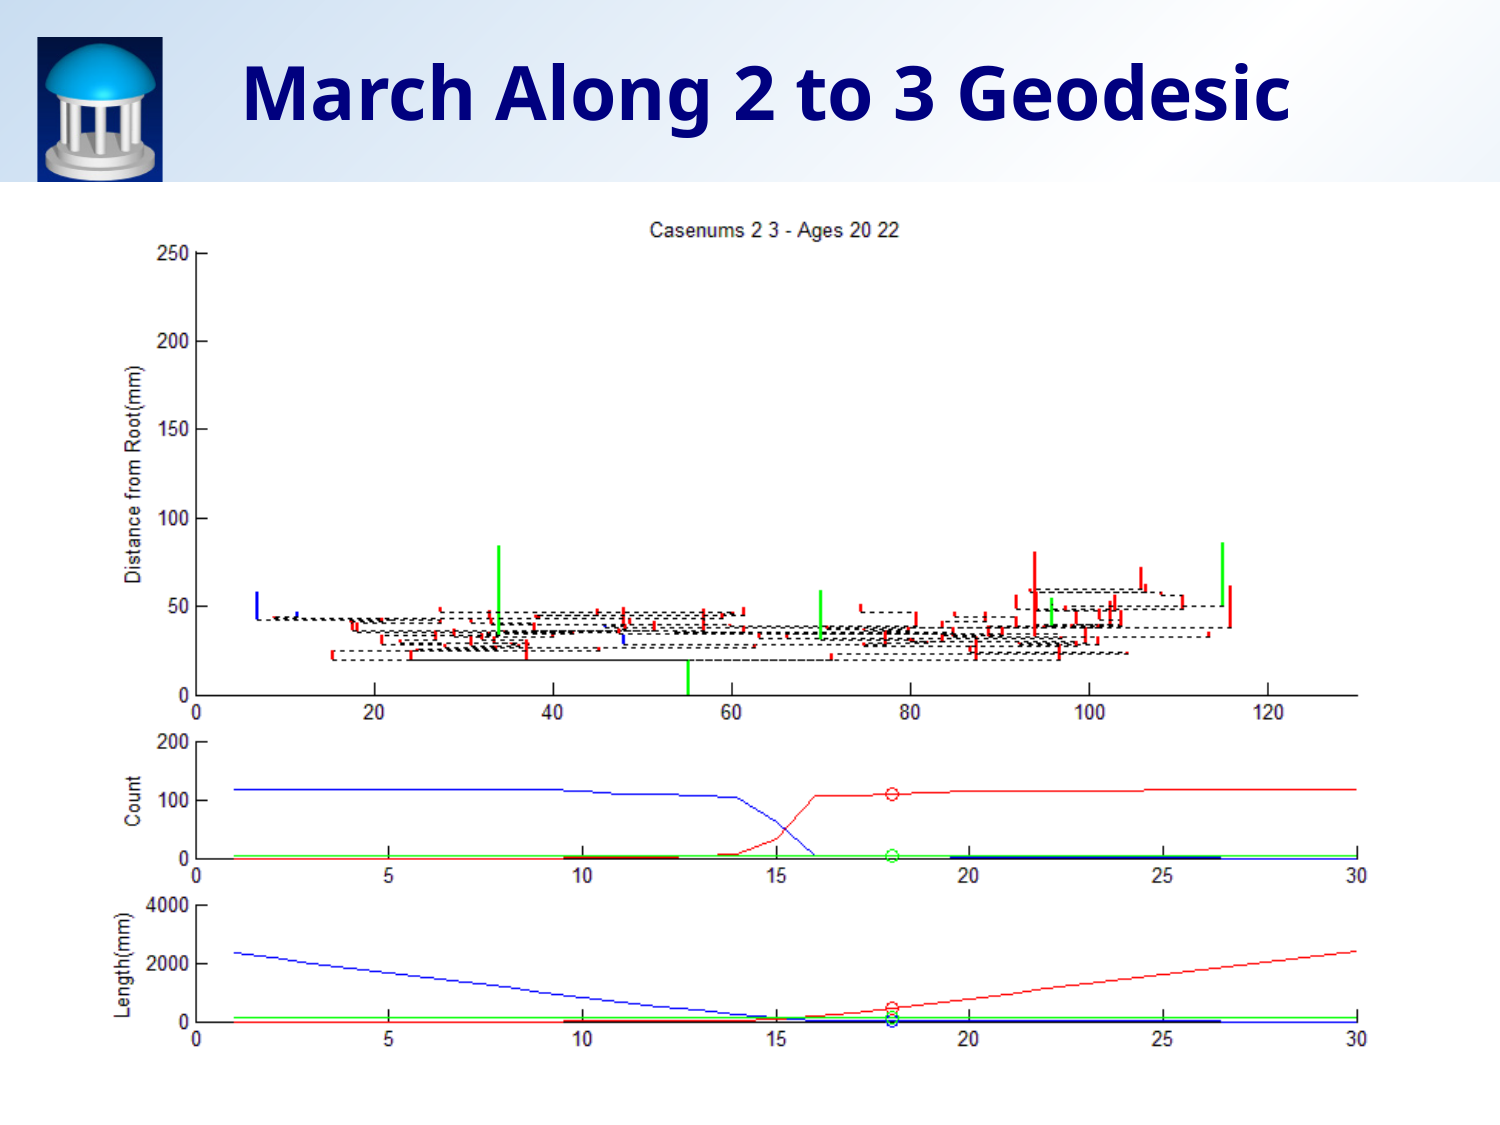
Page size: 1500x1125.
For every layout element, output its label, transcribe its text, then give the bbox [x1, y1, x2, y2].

title March Along 2 to 3 Geodesic [224, 24, 1438, 156]
picture [0, 182, 1500, 1125]
